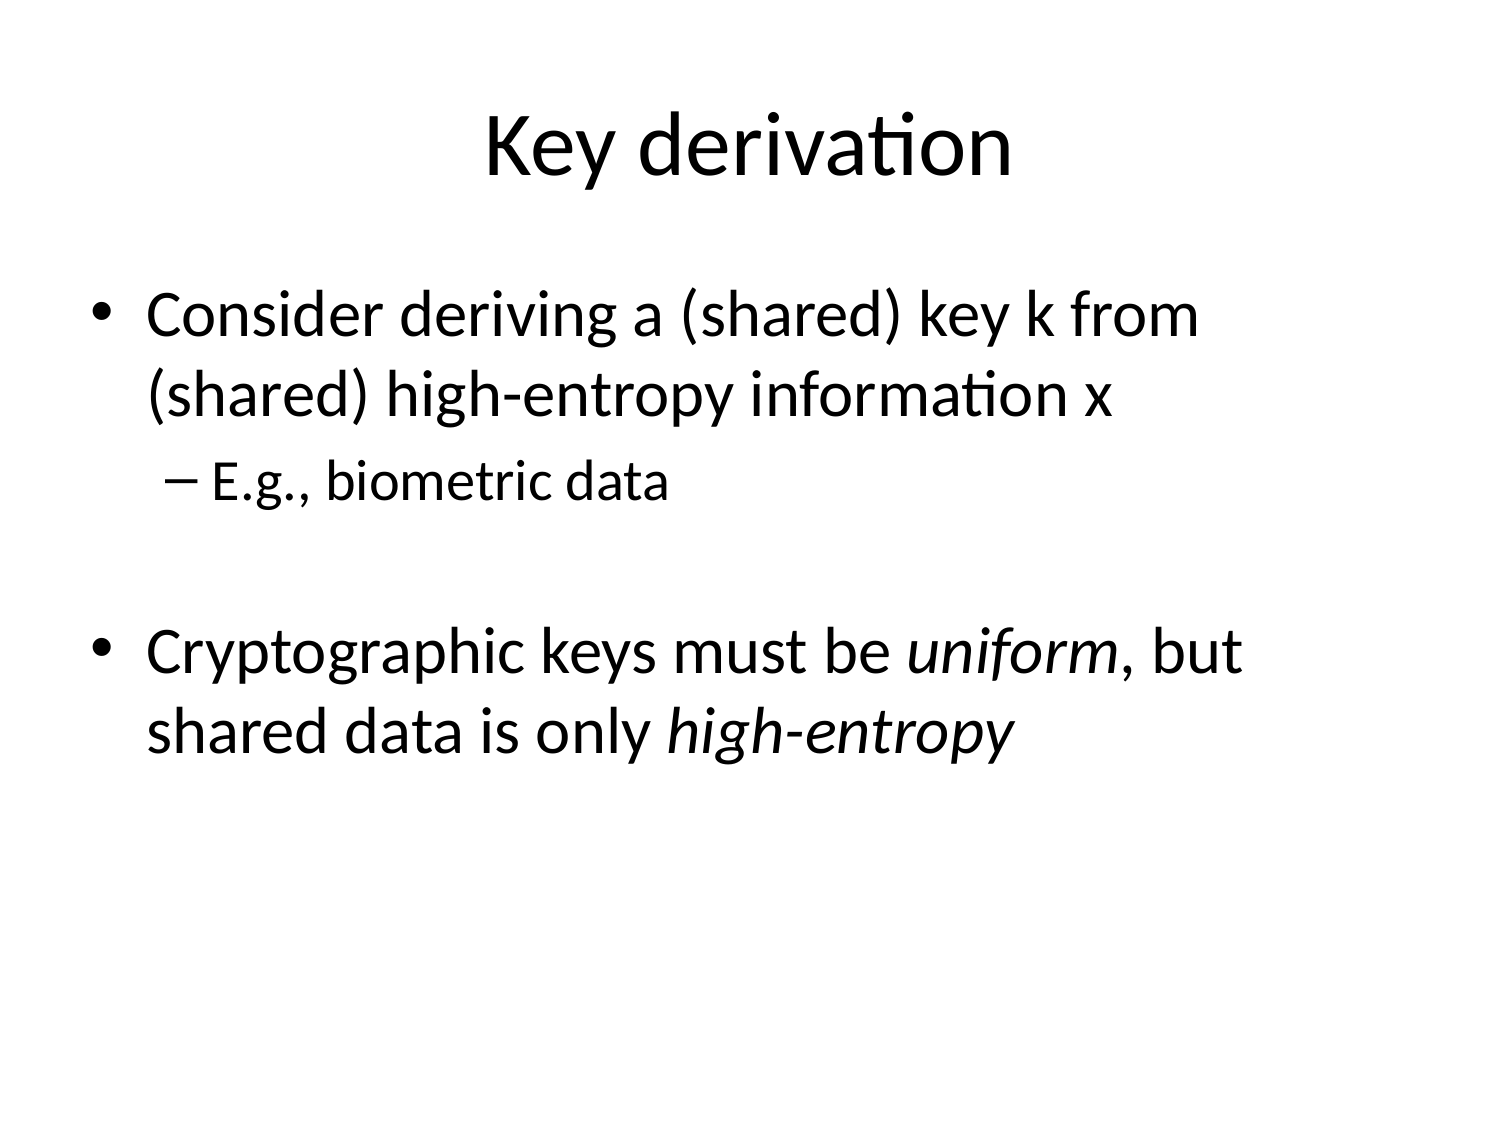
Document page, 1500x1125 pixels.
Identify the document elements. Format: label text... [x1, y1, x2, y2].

list Consider deriving a (shared) key k from (shared) high-entropy information x E.g., biometric data Cryptographic keys must be uniform, but shared data is only high-entropy [75, 262, 1425, 1005]
title Key derivation [75, 45, 1425, 233]
